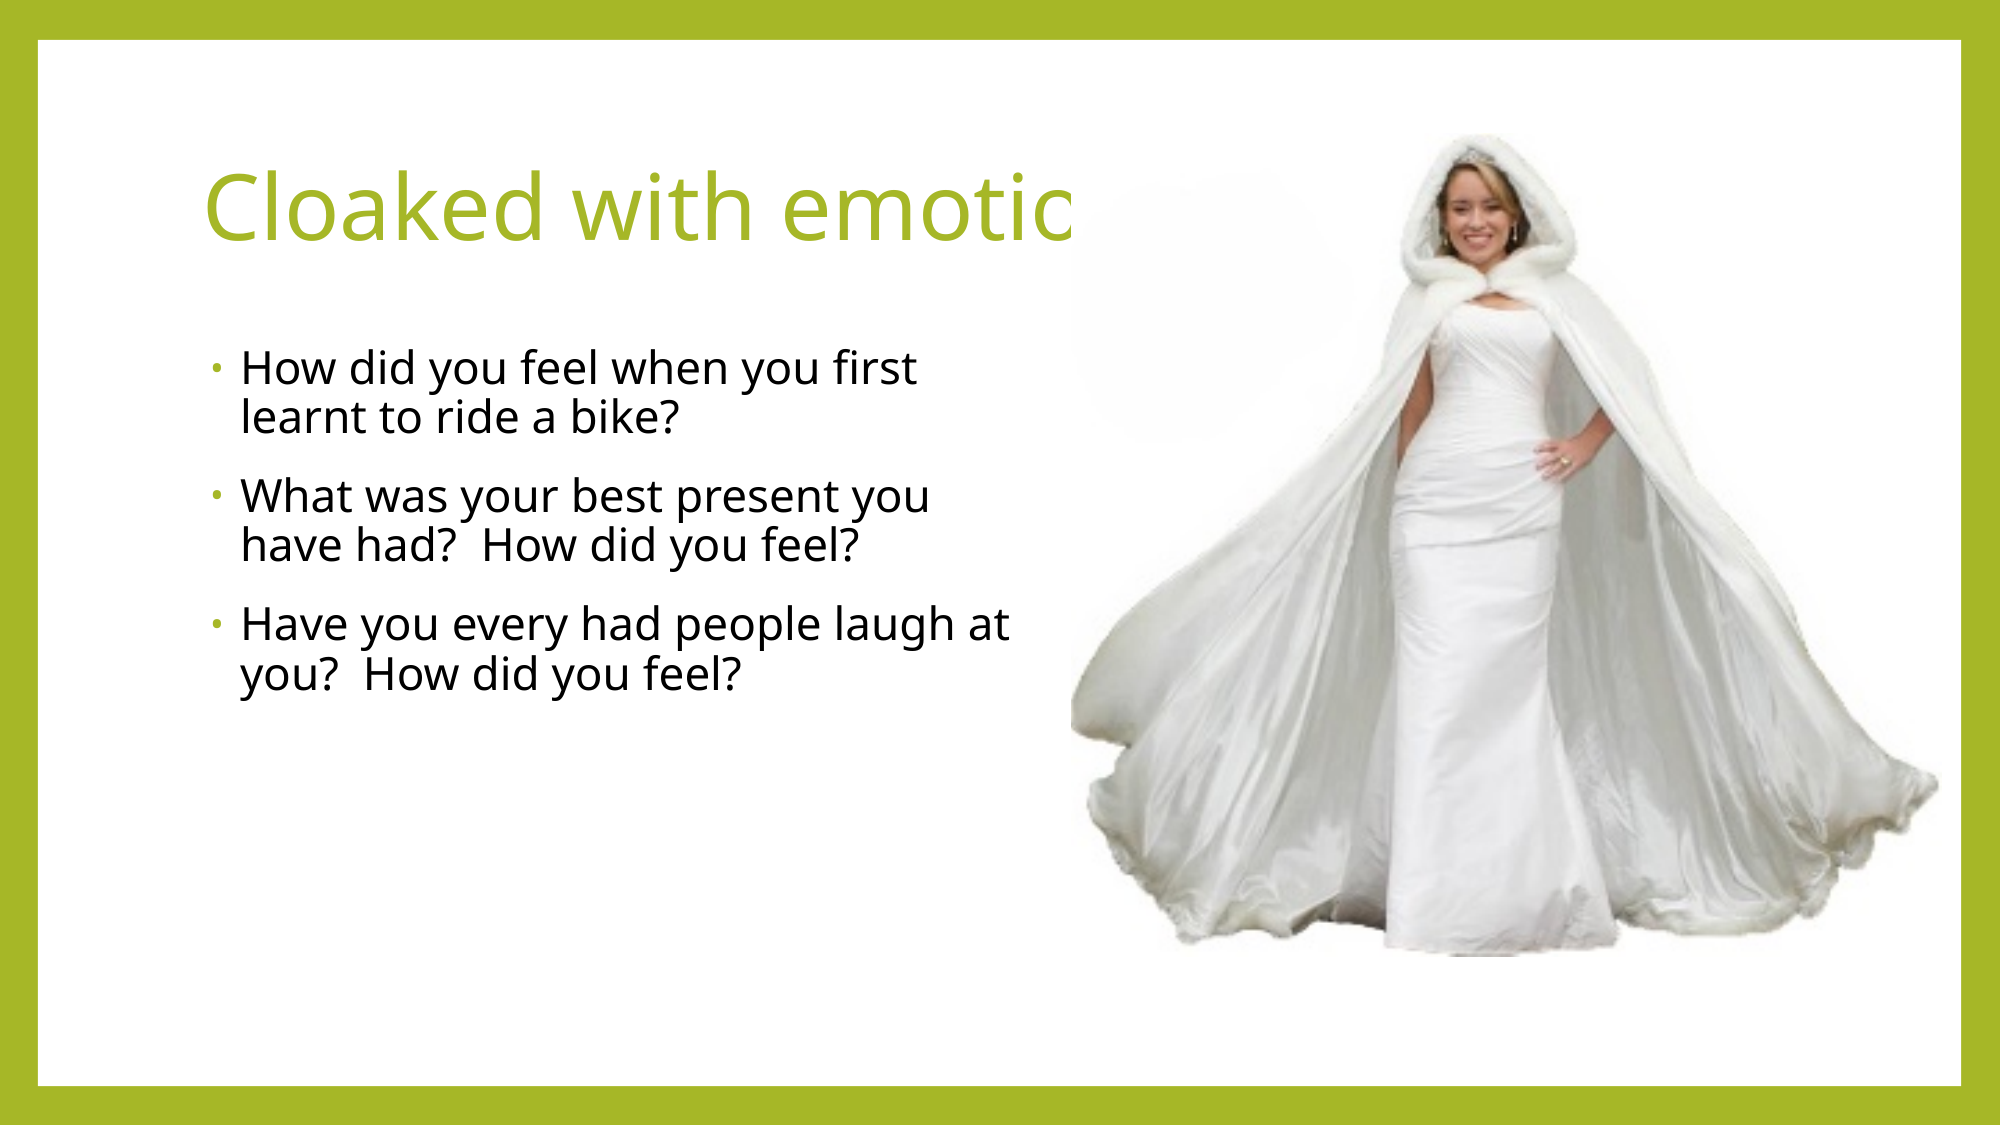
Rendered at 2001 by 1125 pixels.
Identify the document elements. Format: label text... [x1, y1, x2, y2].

picture [1070, 132, 1942, 958]
title Cloaked with emotion [187, 99, 1808, 323]
list How did you feel when you first learnt to ride a bike? What was your best present you have had? How did you feel? Have you every had people laugh at you? How did you feel? [187, 337, 1029, 1000]
